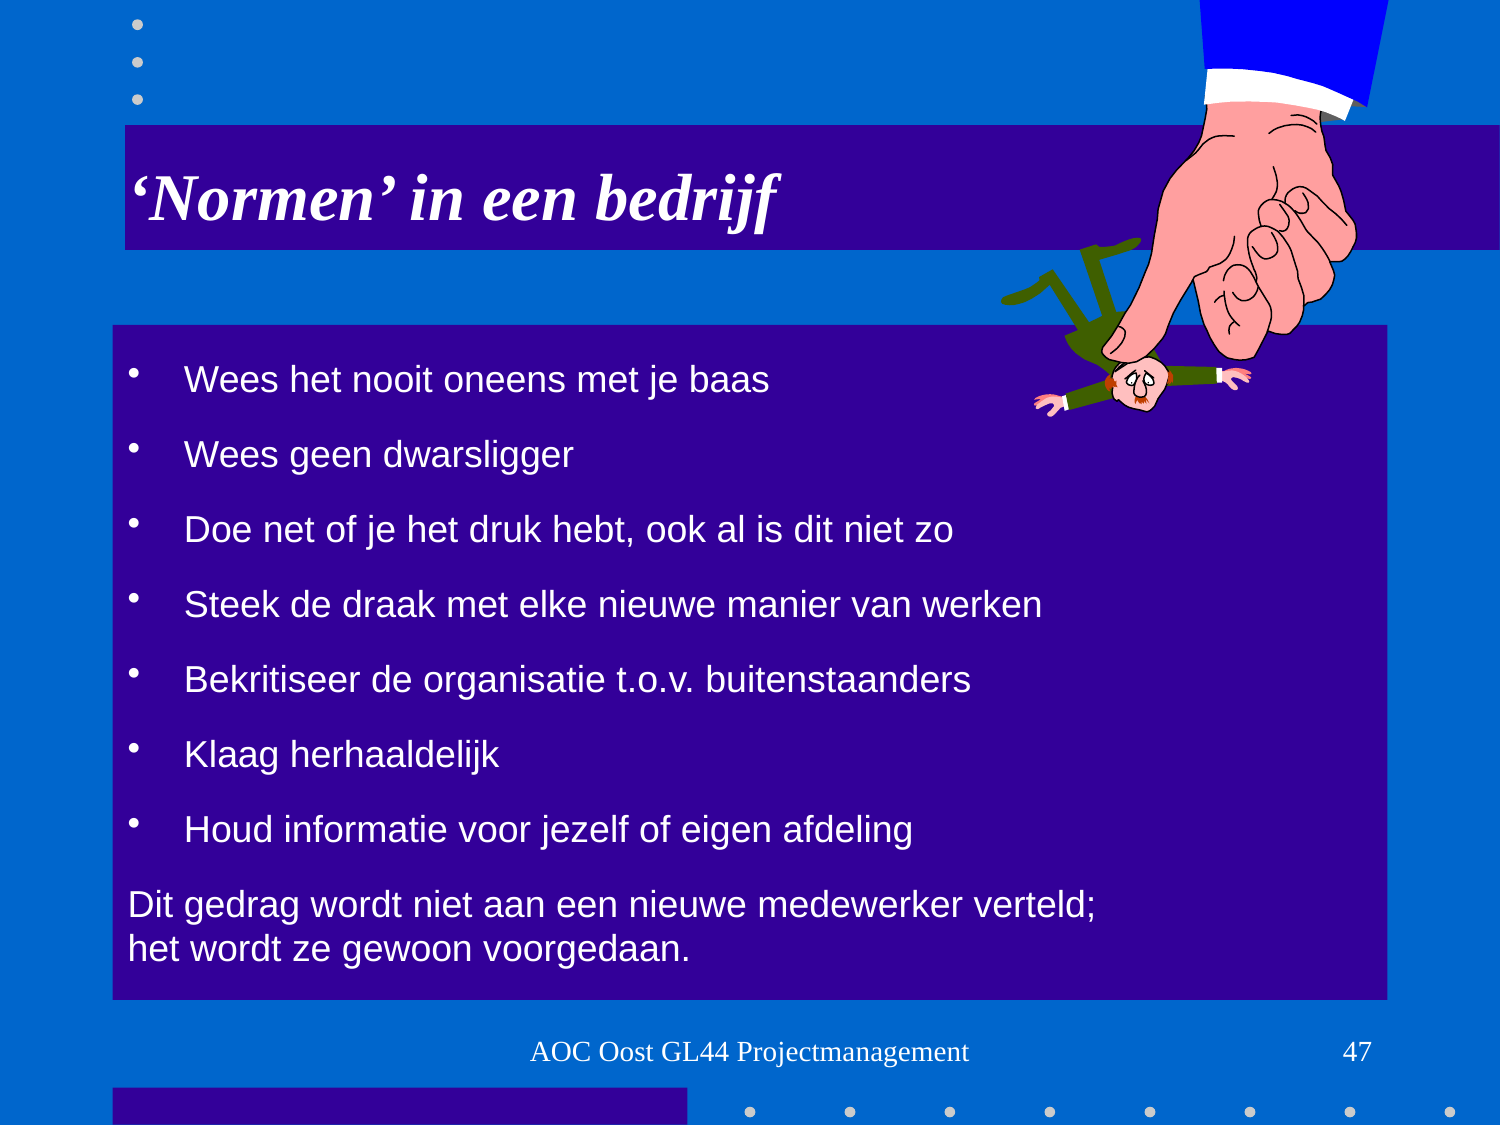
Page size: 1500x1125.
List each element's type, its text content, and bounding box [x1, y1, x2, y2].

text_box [1000, 0, 1392, 420]
slide_number 47 [1074, 1012, 1388, 1088]
list Wees het nooit oneens met je baas Wees geen dwarsligger Doe net of je het druk hebt, ook al is dit niet zo Steek de draak met elke nieuwe manier van werken Bekritiseer de organisatie t.o.v. buitenstaanders Klaag herhaaldelijk Houd informatie voor jezelf of eigen afdeling Dit gedrag wordt niet aan een nieuwe medewerker verteld; het wordt ze gewoon voorgedaan. [112, 324, 1388, 1000]
title ‘Normen’ in een bedrijf [112, 99, 995, 288]
footer AOC Oost GL44 Projectmanagement [512, 1012, 988, 1088]
